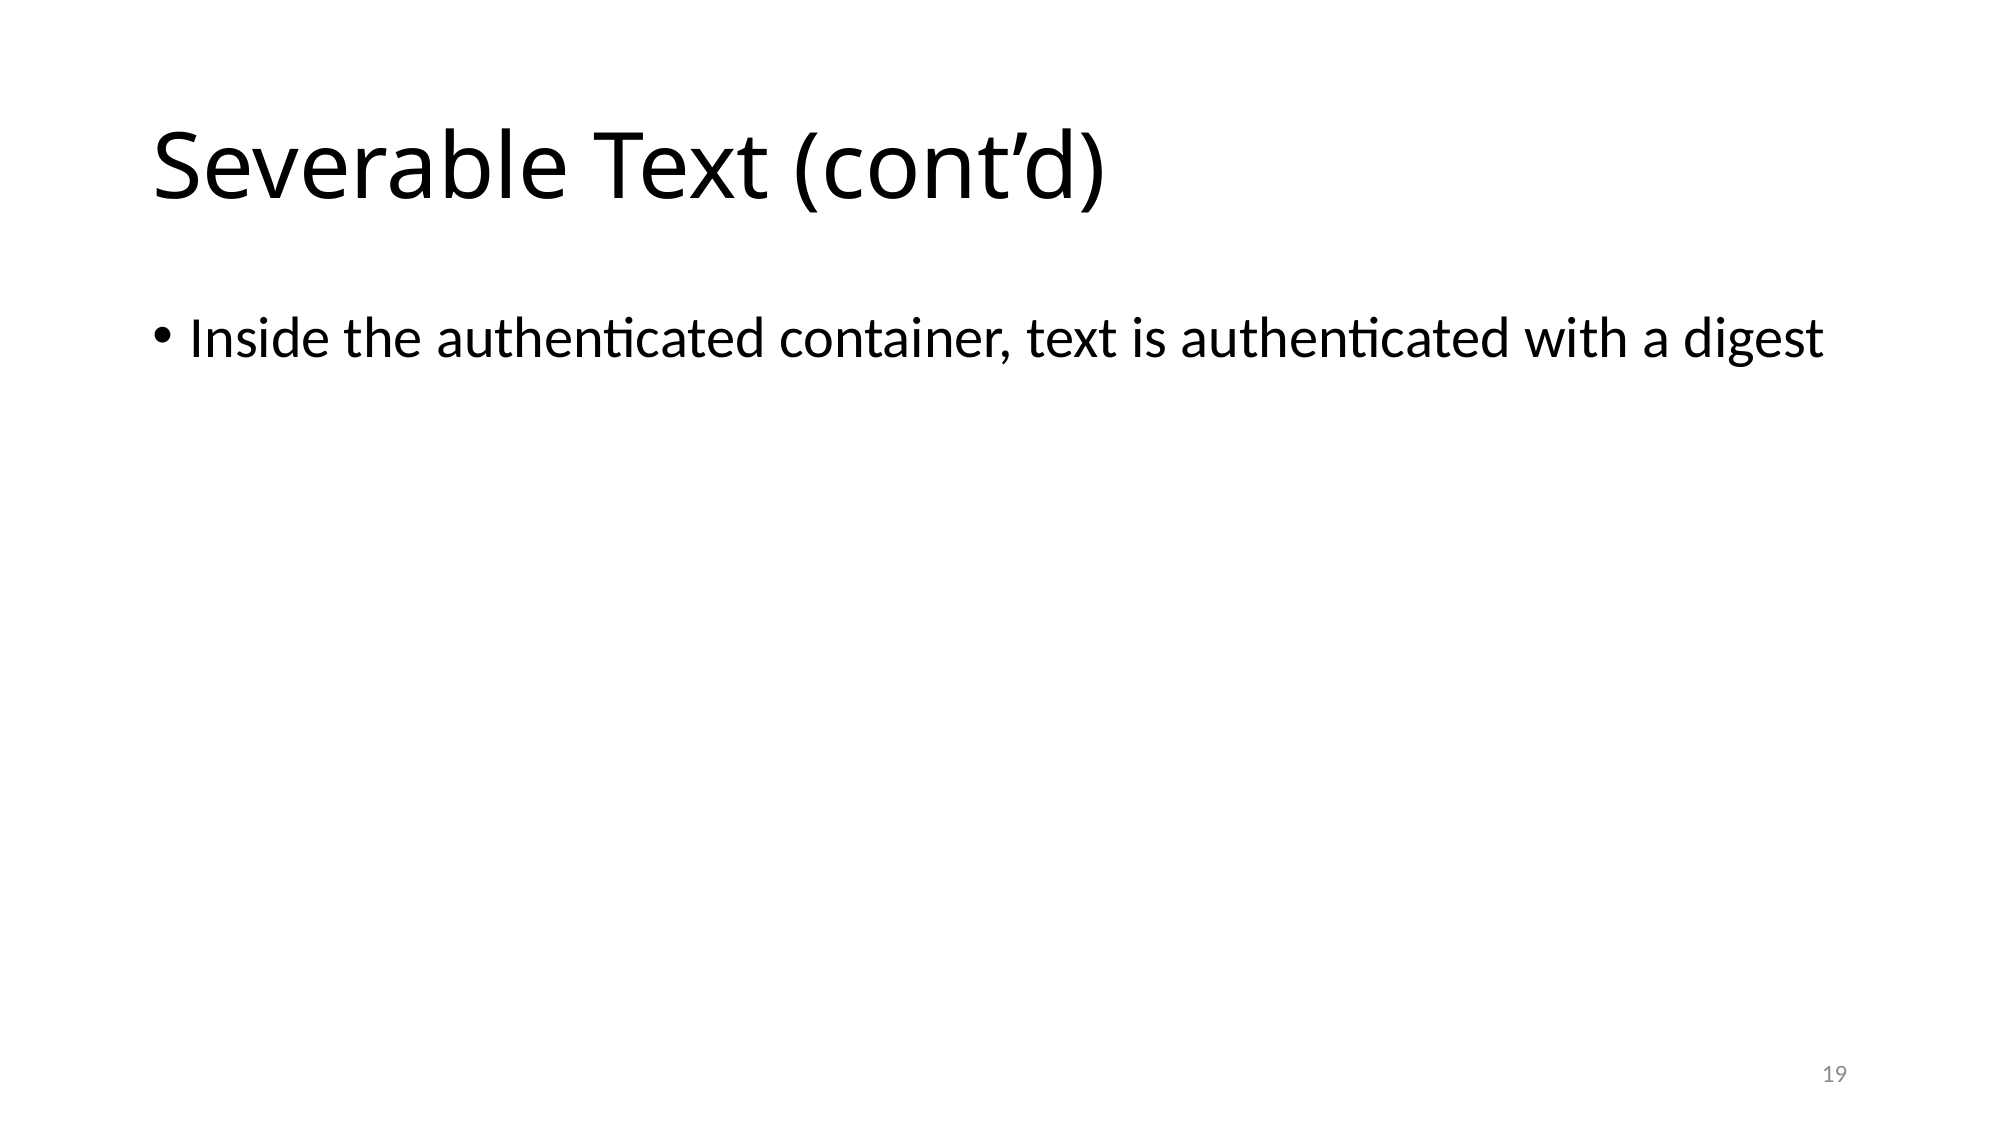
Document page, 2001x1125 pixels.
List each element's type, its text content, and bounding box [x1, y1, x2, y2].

slide_number 19 [1412, 1042, 1863, 1103]
title Severable Text (cont’d) [137, 59, 1863, 278]
list Inside the authenticated container, text is authenticated with a digest [137, 299, 1863, 1014]
